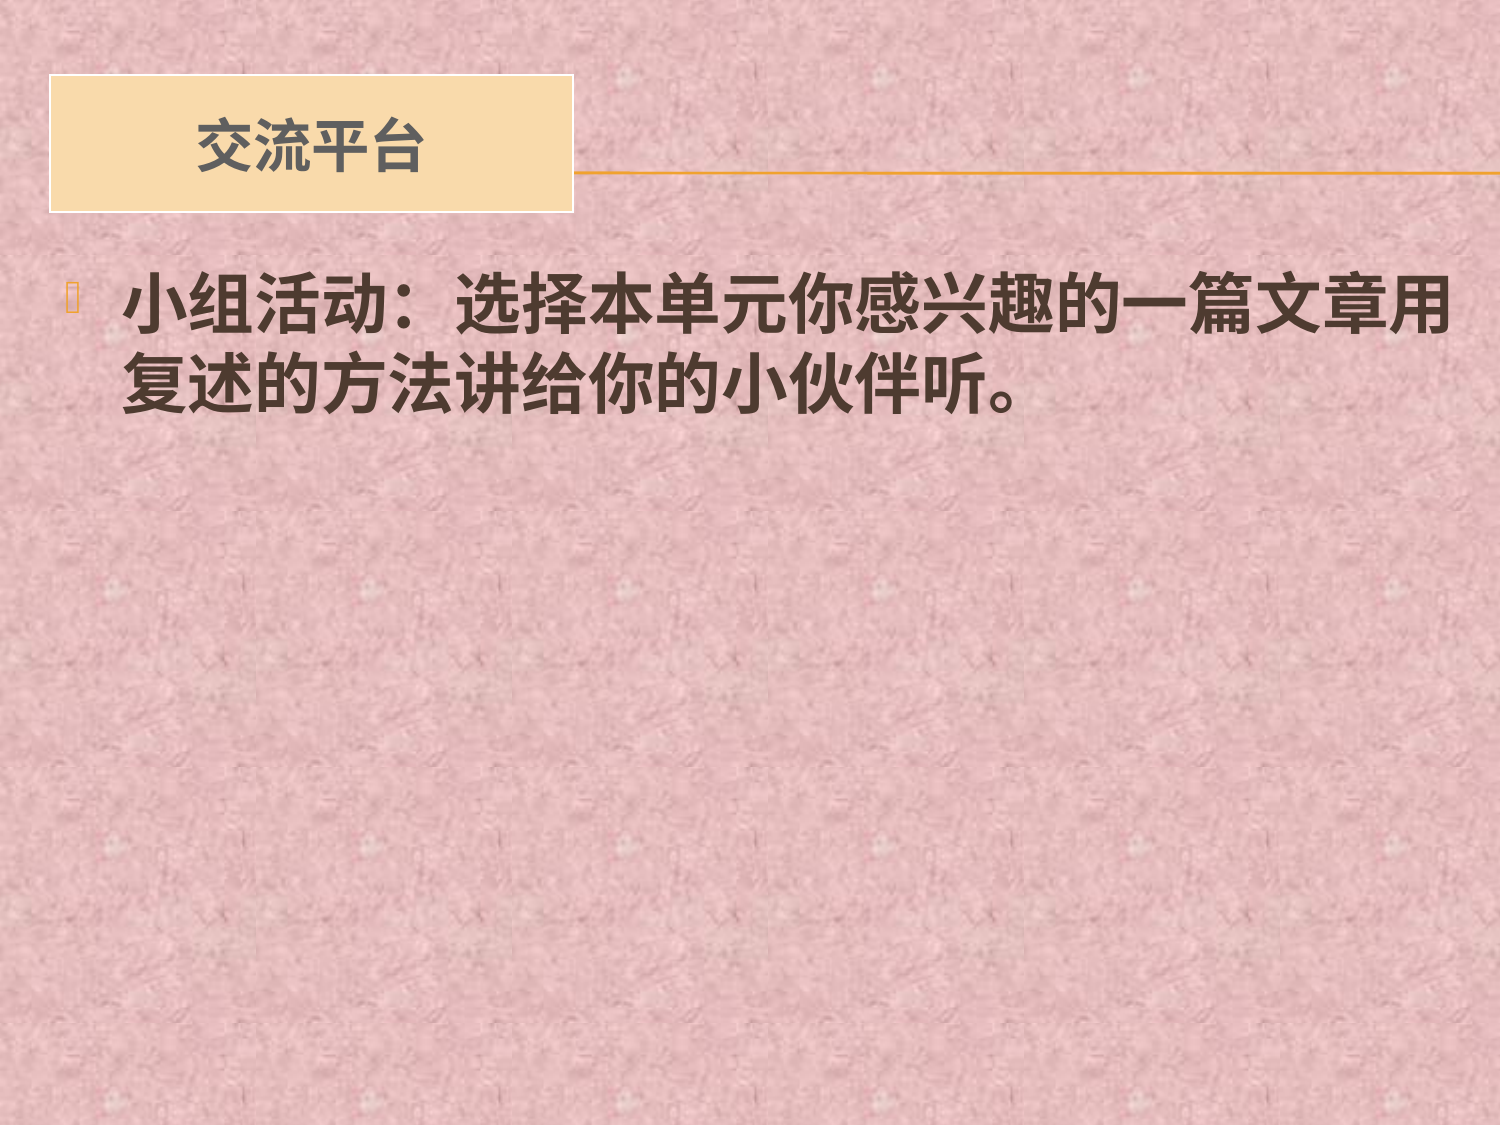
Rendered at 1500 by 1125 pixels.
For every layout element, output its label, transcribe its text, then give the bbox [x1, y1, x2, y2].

list 小组活动：选择本单元你感兴趣的一篇文章用复述的方法讲给你的小伙伴听。 [50, 254, 1475, 998]
title 交流平台 [50, 75, 573, 213]
picture [0, 0, 1500, 1125]
